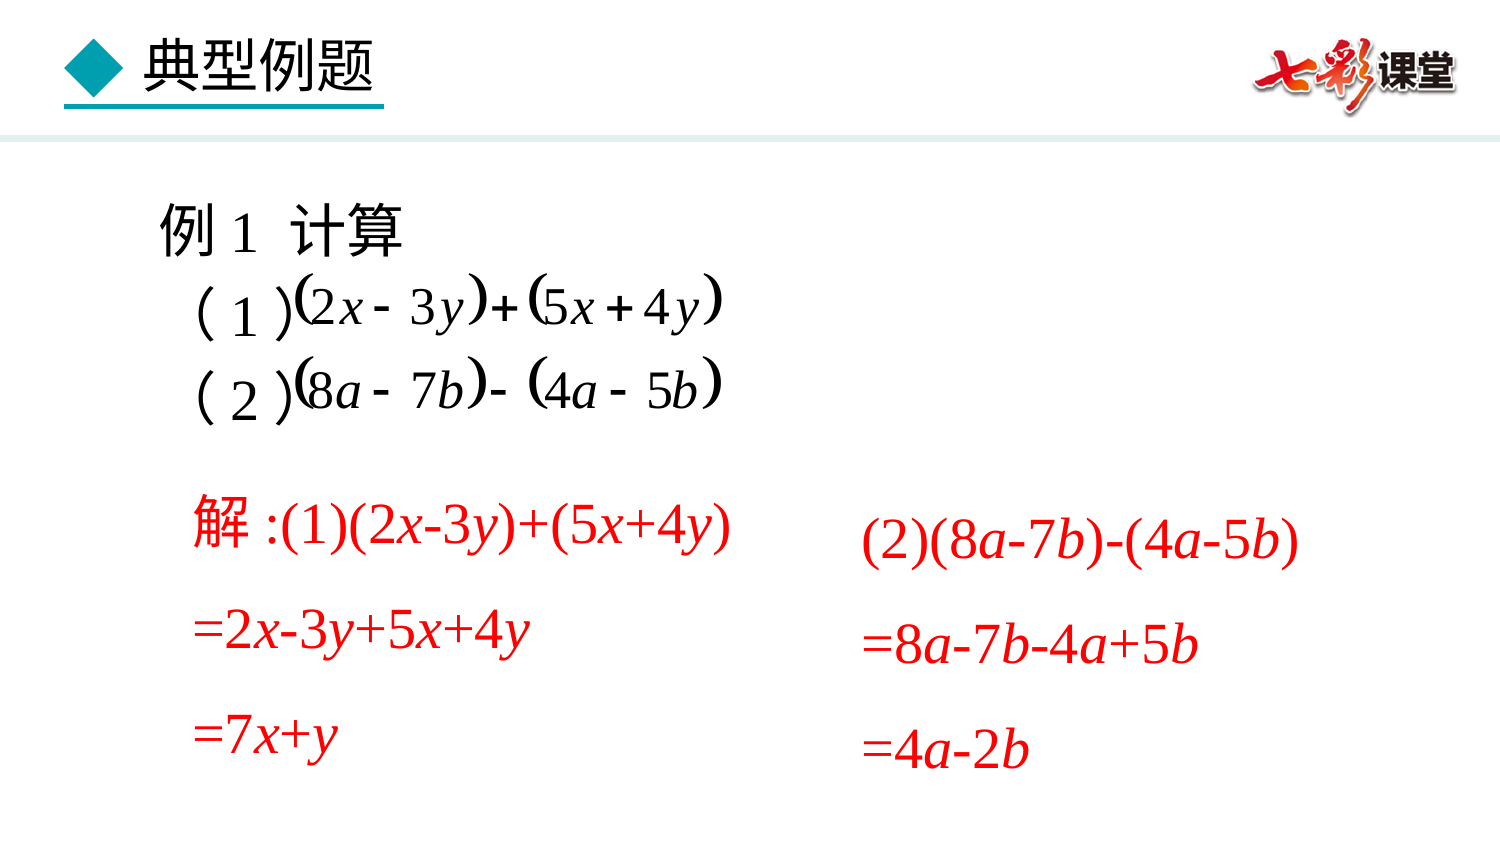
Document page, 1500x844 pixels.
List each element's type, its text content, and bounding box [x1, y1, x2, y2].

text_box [143, 172, 830, 443]
text_box 解:(1)(2x-3y)+(5x+4y) =2x-3y+5x+4y =7x+y [177, 452, 826, 773]
picture [1249, 32, 1461, 118]
text_box (2)(8a-7b)-(4a-5b) =8a-7b-4a+5b =4a-2b [846, 457, 1316, 788]
